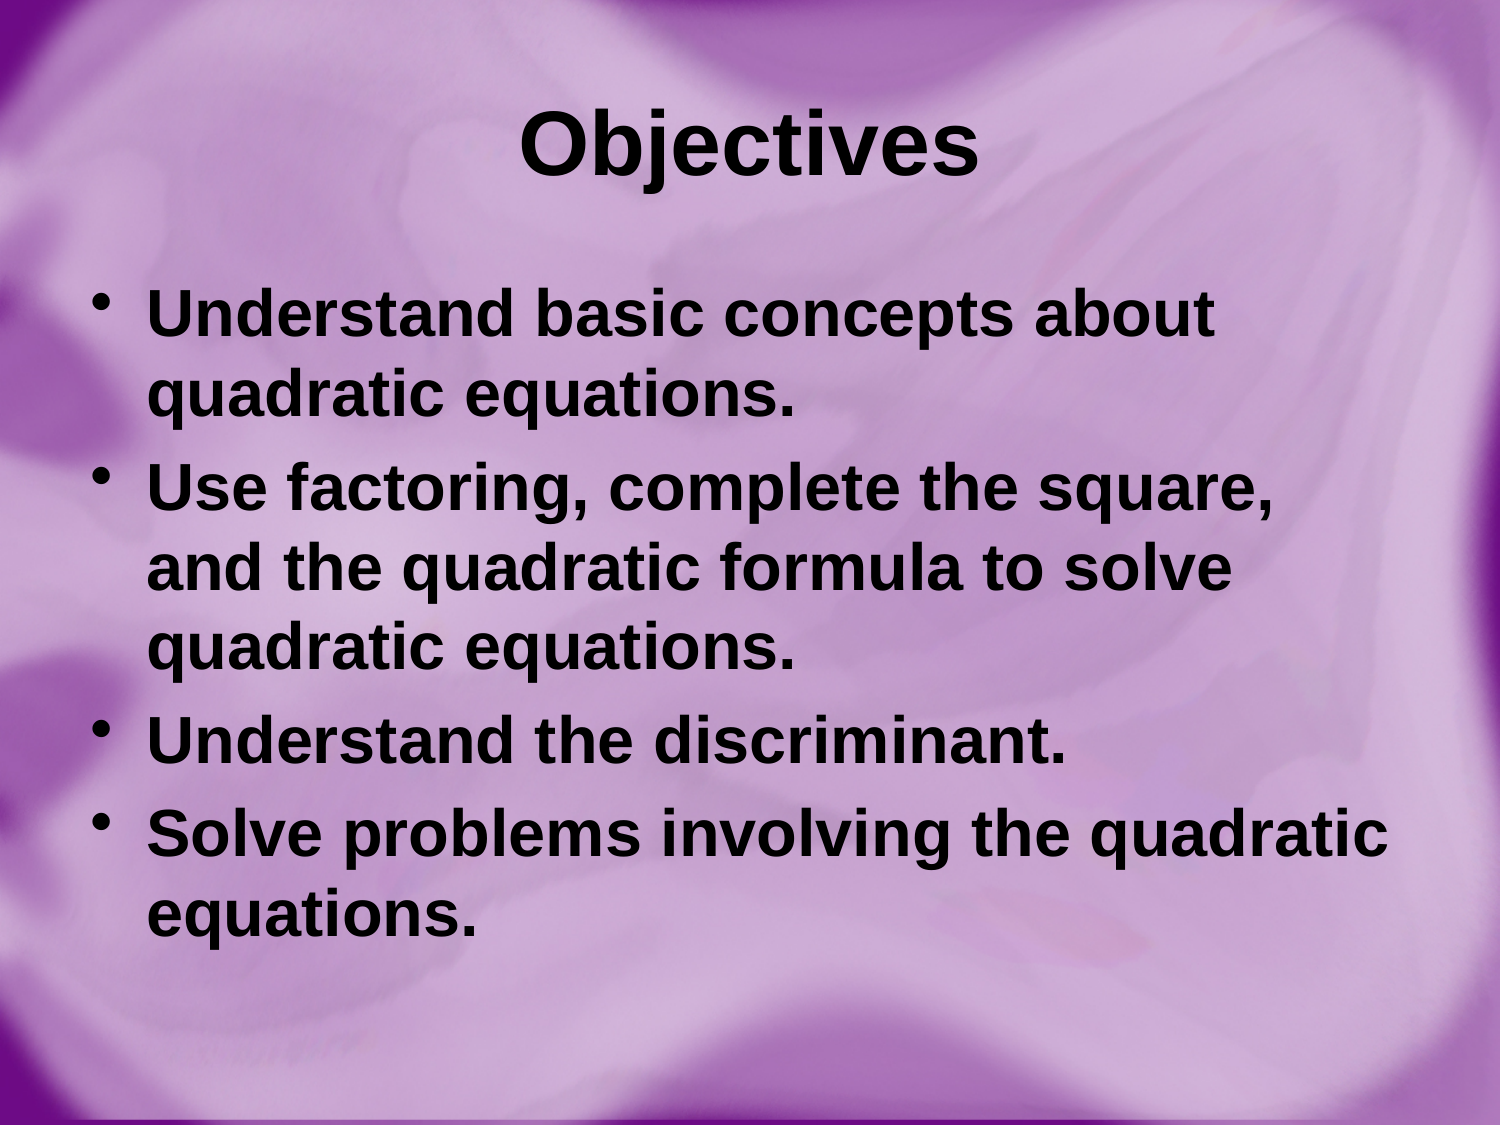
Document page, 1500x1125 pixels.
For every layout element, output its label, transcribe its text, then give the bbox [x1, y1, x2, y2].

picture [0, 0, 1500, 1125]
title Objectives [74, 44, 1426, 233]
list Understand basic concepts about quadratic equations. Use factoring, complete the square, and the quadratic formula to solve quadratic equations. Understand the discriminant. Solve problems involving the quadratic equations. [74, 262, 1426, 1006]
